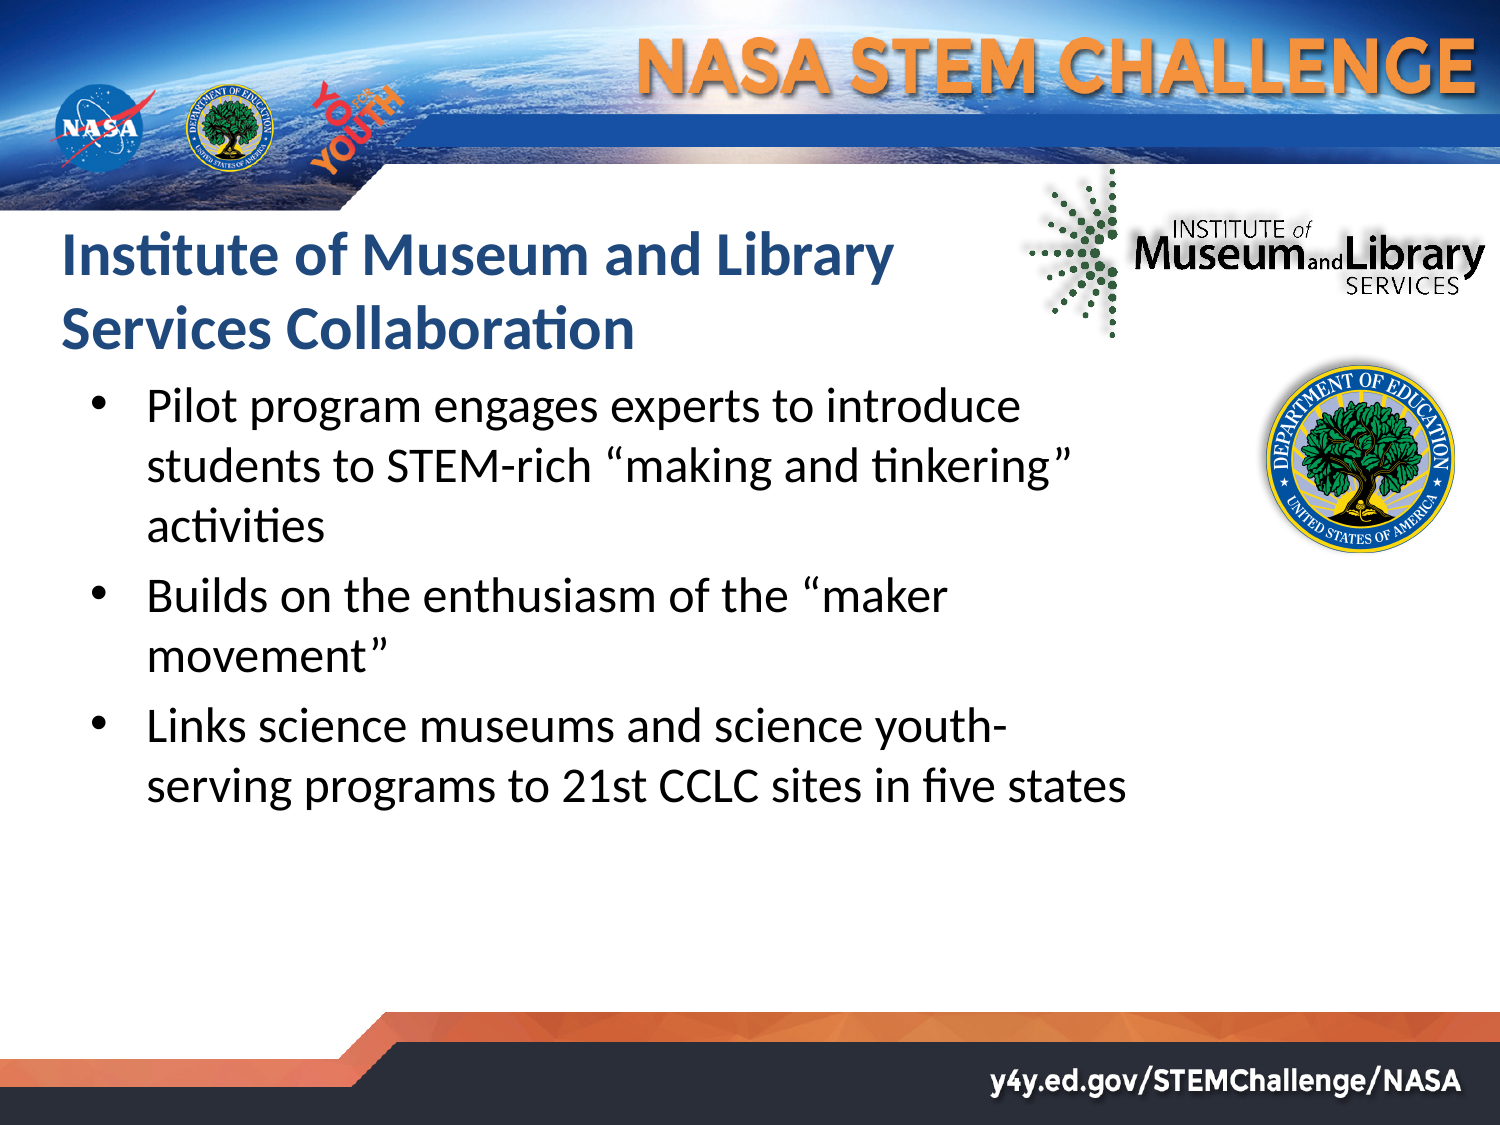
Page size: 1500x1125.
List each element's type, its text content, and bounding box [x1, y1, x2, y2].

list Pilot program engages experts to introduce students to STEM-rich “making and tinkering” activities Builds on the enthusiasm of the “maker movement” Links science museums and science youth-serving programs to 21st CCLC sites in five states [75, 365, 1169, 1014]
picture [0, 0, 1500, 1125]
title Institute of Museum and Library Services Collaboration [46, 209, 1019, 366]
